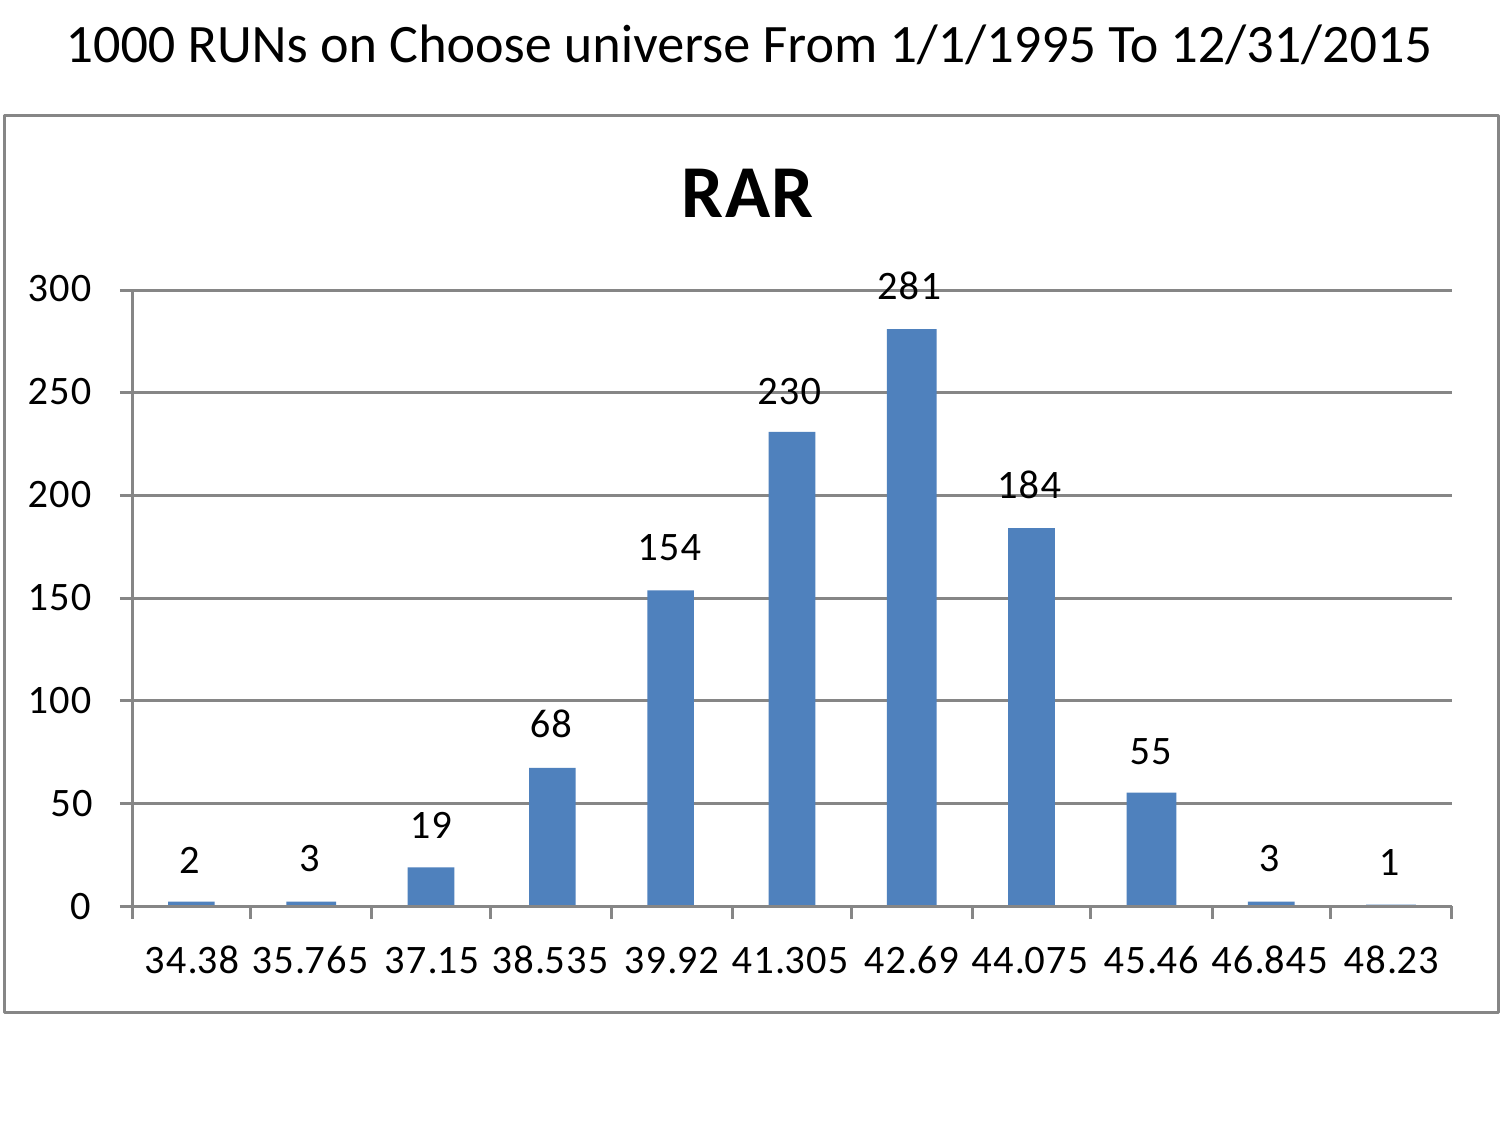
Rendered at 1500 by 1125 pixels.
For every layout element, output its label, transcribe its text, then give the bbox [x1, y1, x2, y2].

text_box 1000 RUNs on Choose universe From 1/1/1995 To 12/31/2015 [0, 0, 1500, 81]
picture [0, 110, 1500, 1014]
